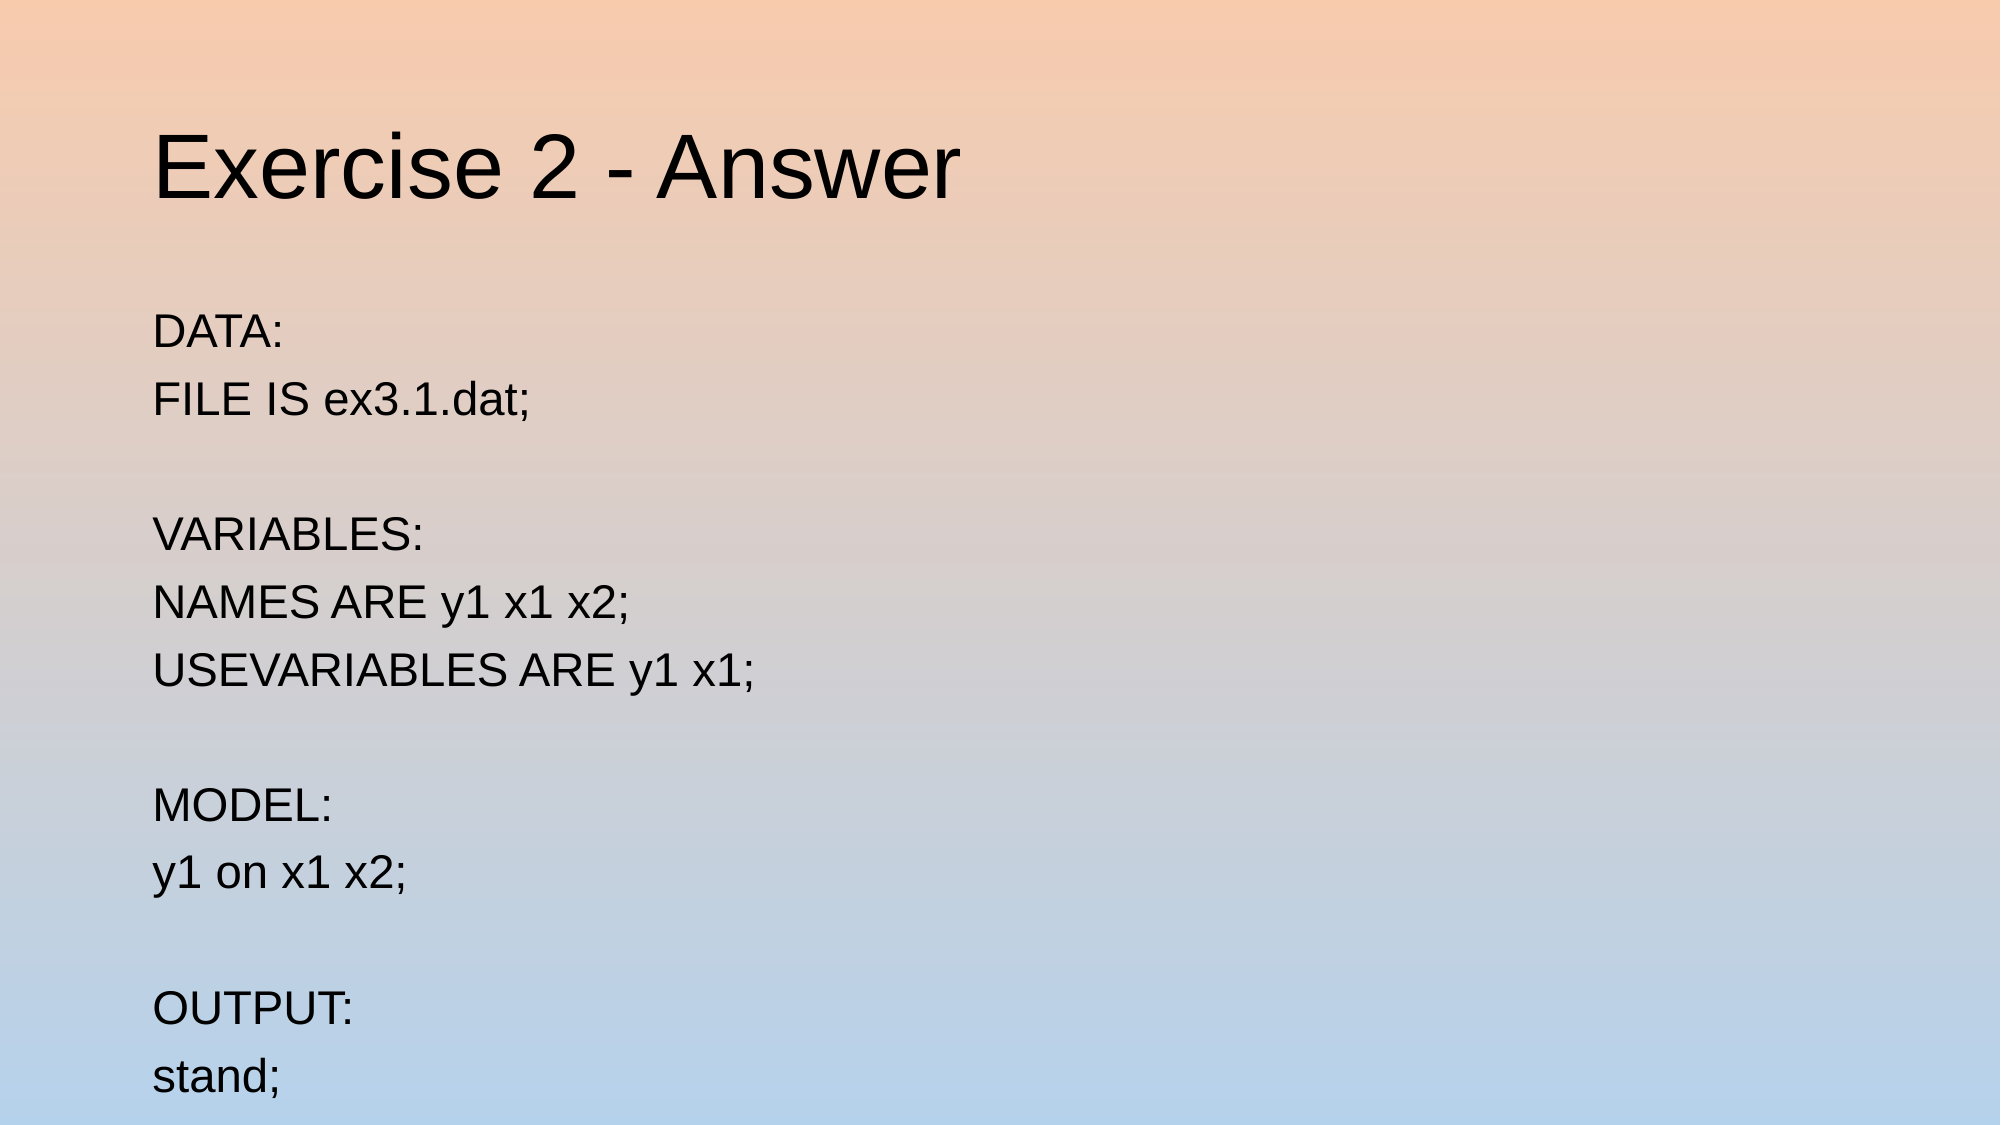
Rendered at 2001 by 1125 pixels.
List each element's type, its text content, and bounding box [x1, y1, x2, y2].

title Exercise 2 - Answer [137, 59, 1863, 278]
list DATA: FILE IS ex3.1.dat; VARIABLES: NAMES ARE y1 x1 x2; USEVARIABLES ARE y1 x1; MODEL: y1 on x1 x2; OUTPUT: stand; [137, 299, 1863, 1113]
